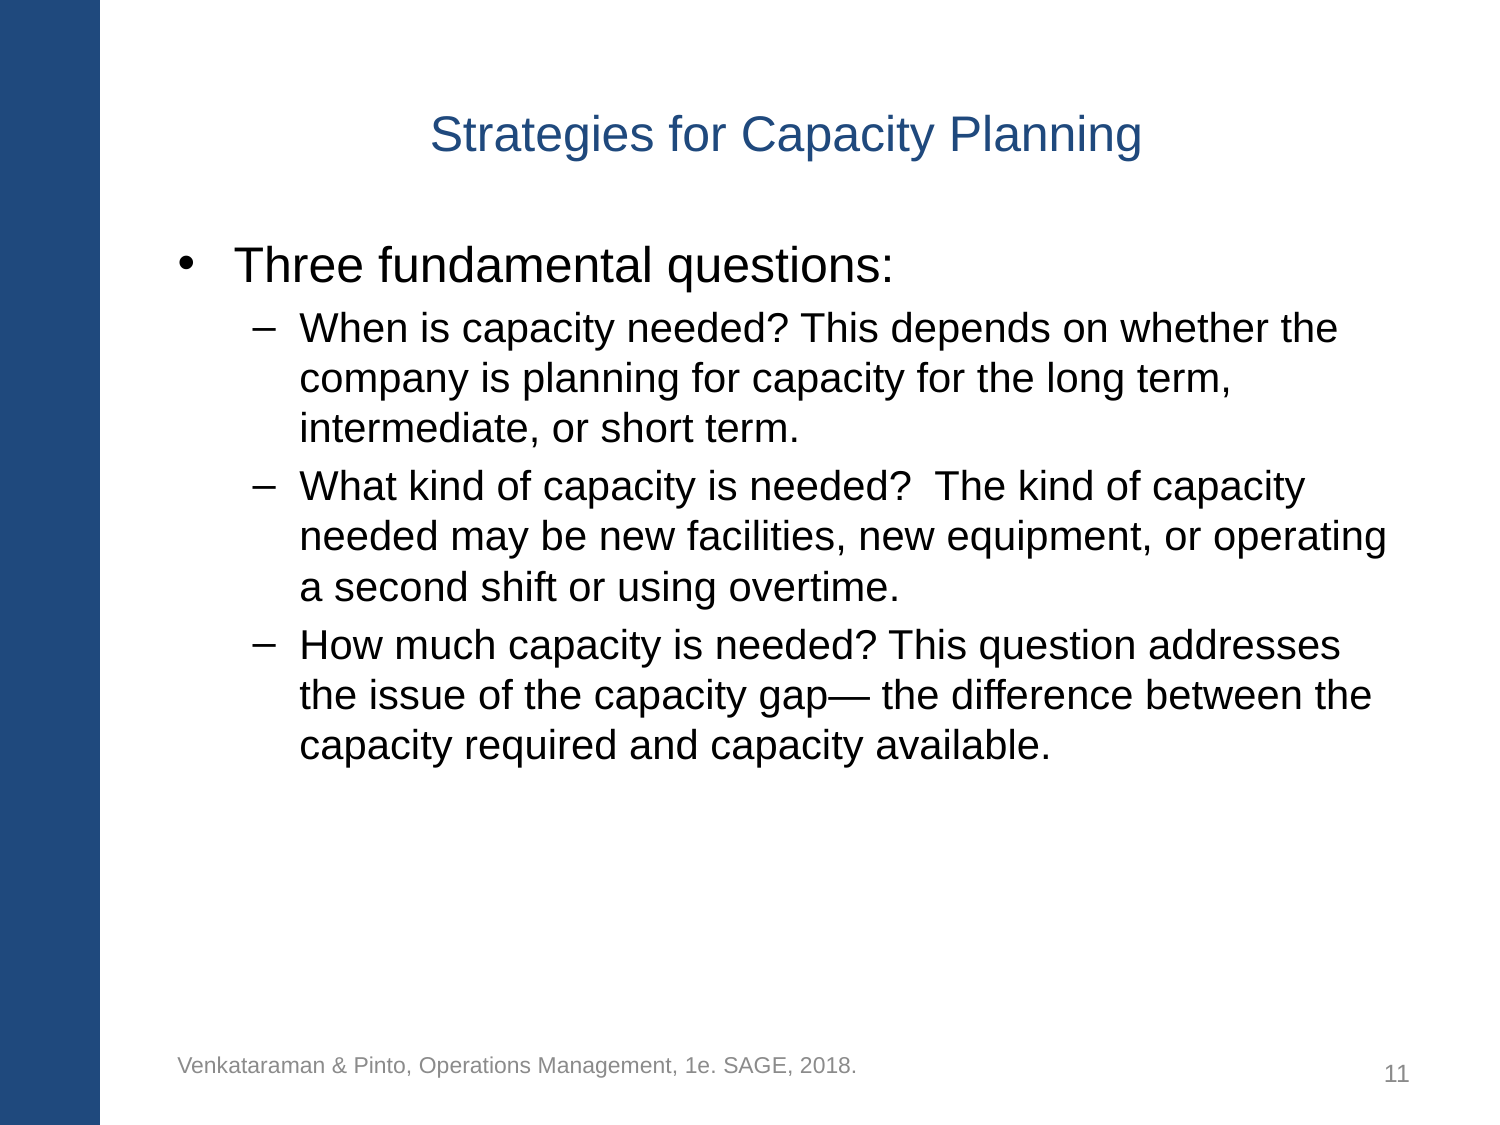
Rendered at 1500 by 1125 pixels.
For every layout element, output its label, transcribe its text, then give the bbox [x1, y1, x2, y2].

slide_number 11 [1350, 1042, 1425, 1103]
title Strategies for Capacity Planning [162, 37, 1425, 224]
list Three fundamental questions: When is capacity needed? This depends on whether the company is planning for capacity for the long term, intermediate, or short term. What kind of capacity is needed? The kind of capacity needed may be new facilities, new equipment, or operating a second shift or using overtime. How much capacity is needed? This question addresses the issue of the capacity gap— the difference between the capacity required and capacity available. [162, 224, 1425, 1013]
footer Venkataraman & Pinto, Operations Management, 1e. SAGE, 2018. [162, 1042, 1313, 1103]
